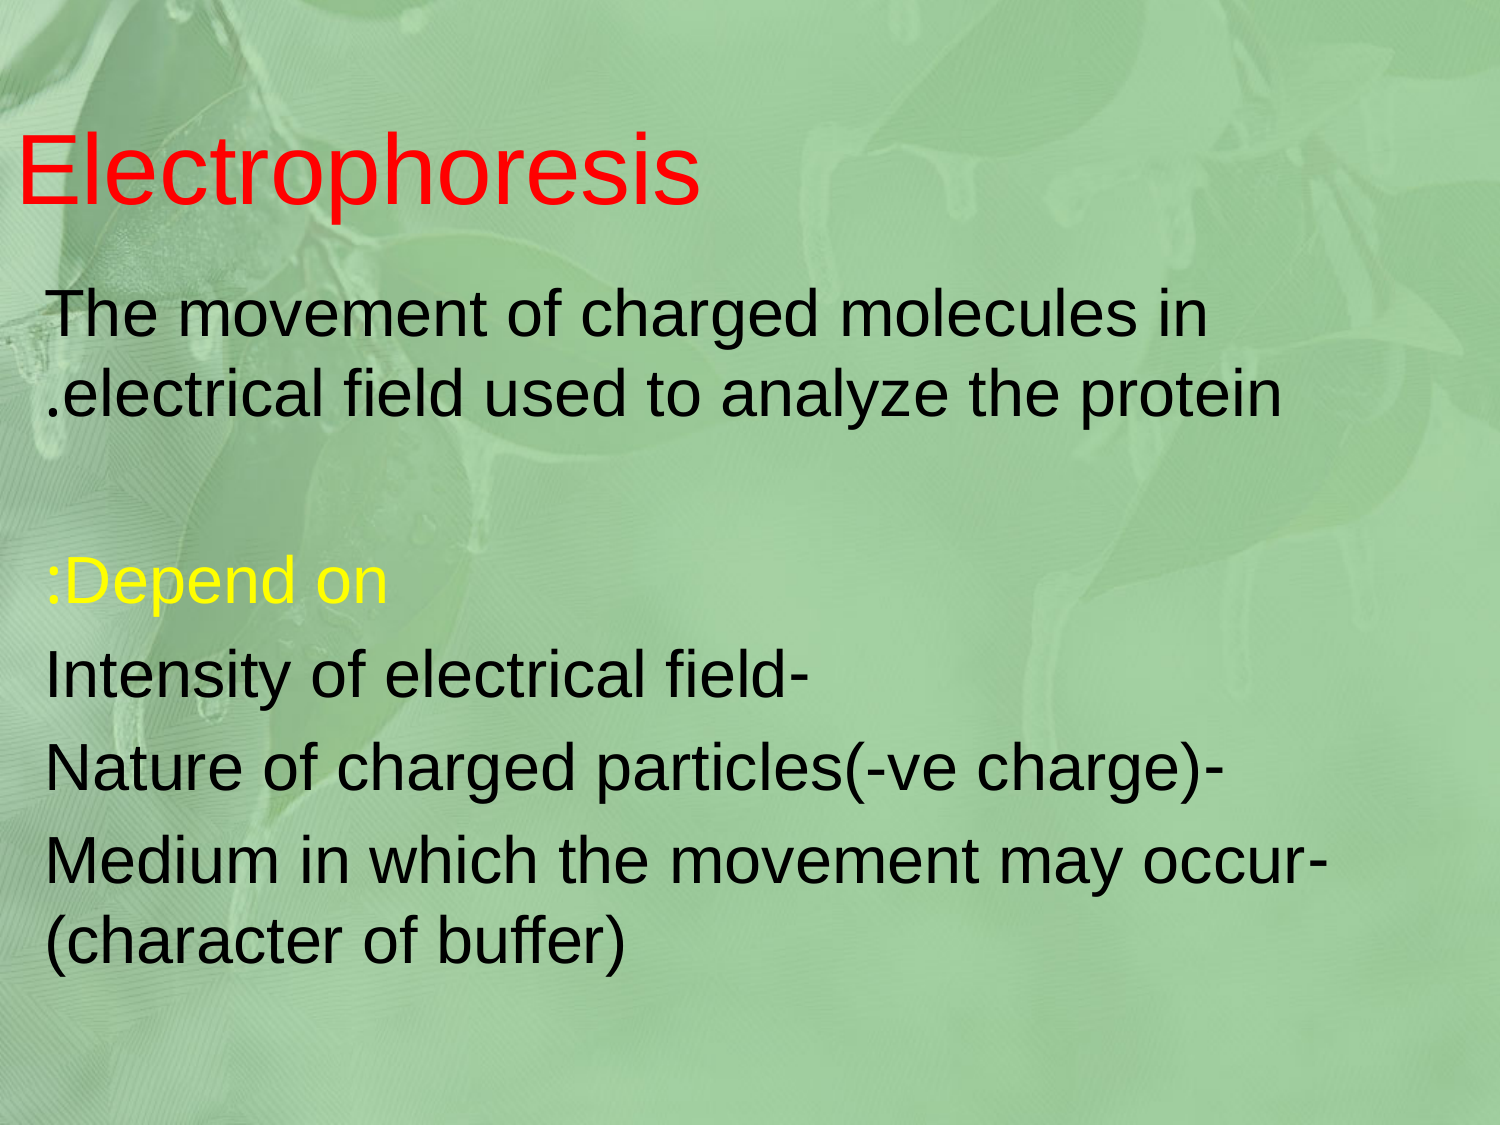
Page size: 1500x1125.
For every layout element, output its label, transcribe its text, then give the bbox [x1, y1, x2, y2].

list The movement of charged molecules in electrical field used to analyze the protein. Depend on: -Intensity of electrical field -Nature of charged particles(-ve charge) -Medium in which the movement may occur (character of buffer) [29, 262, 1480, 1006]
title Electrophoresis [0, 44, 1480, 233]
picture [0, 0, 1500, 1125]
